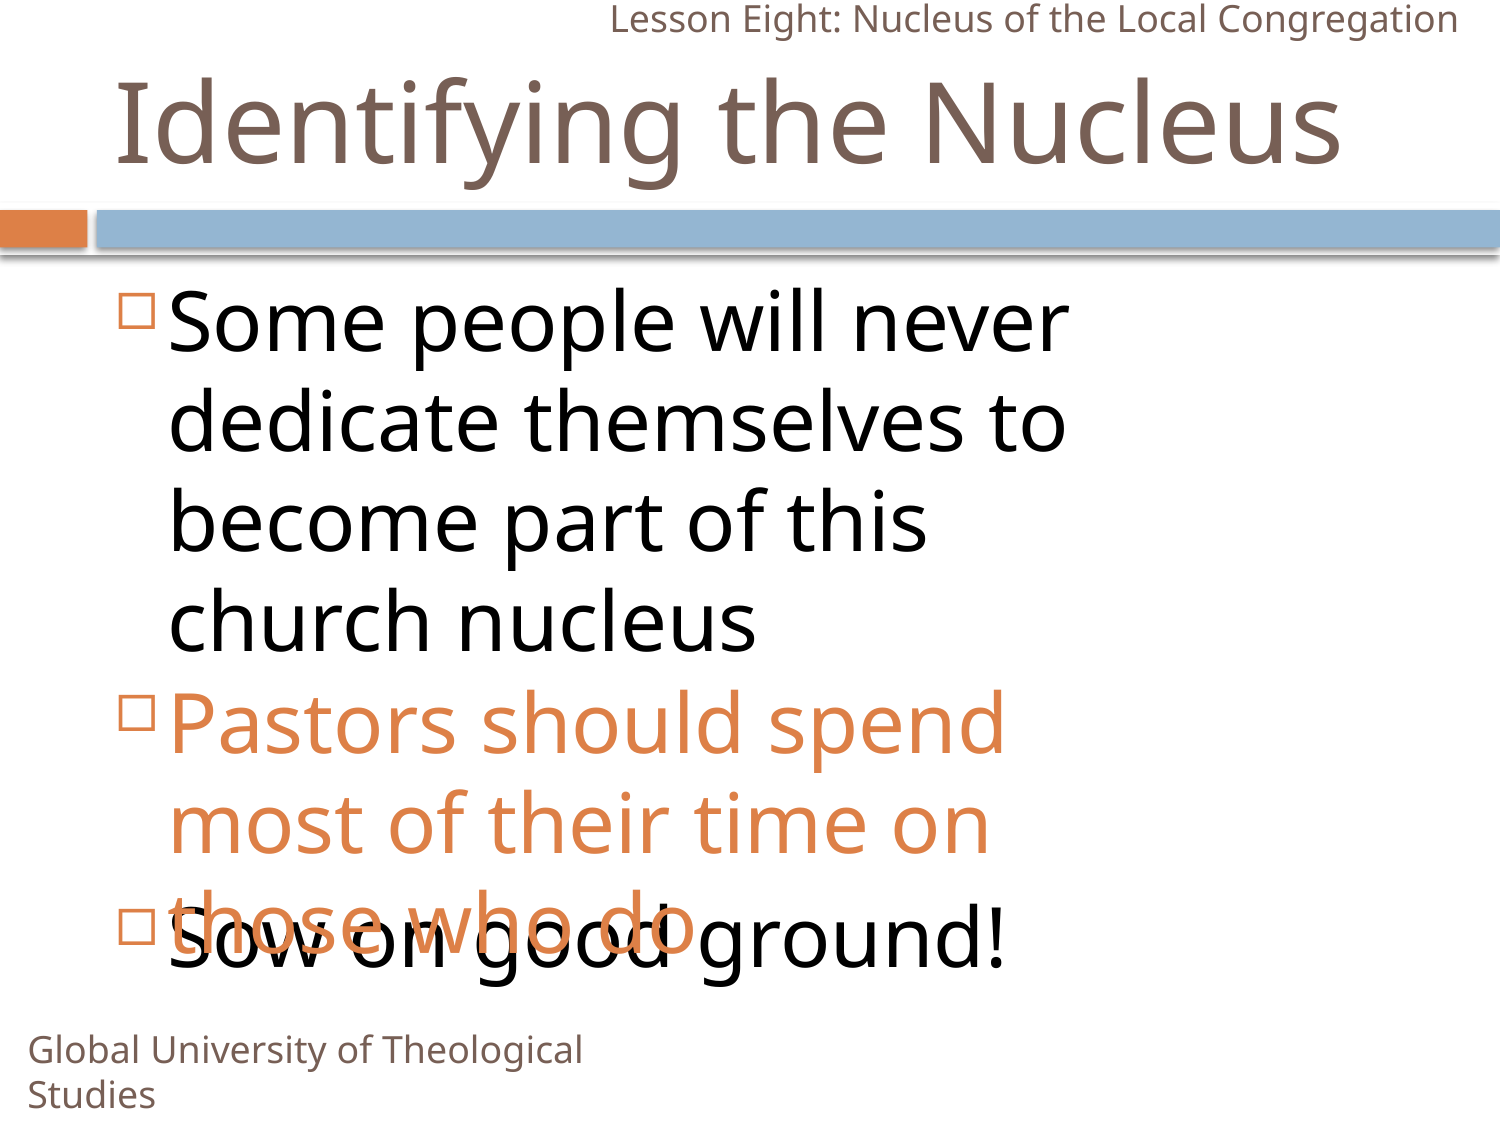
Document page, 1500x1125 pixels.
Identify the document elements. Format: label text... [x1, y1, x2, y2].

text_box Global University of Theological Studies [12, 1018, 713, 1123]
text_box Lesson Eight: Nucleus of the Local Congregation [512, 0, 1475, 48]
text_box Sow on good ground! [99, 877, 1150, 1038]
text_box Pastors should spend most of their time on those who do [99, 662, 1150, 877]
title Identifying the Nucleus [99, 37, 1438, 200]
text_box Some people will never dedicate themselves to become part of this church nucleus [99, 260, 1150, 438]
